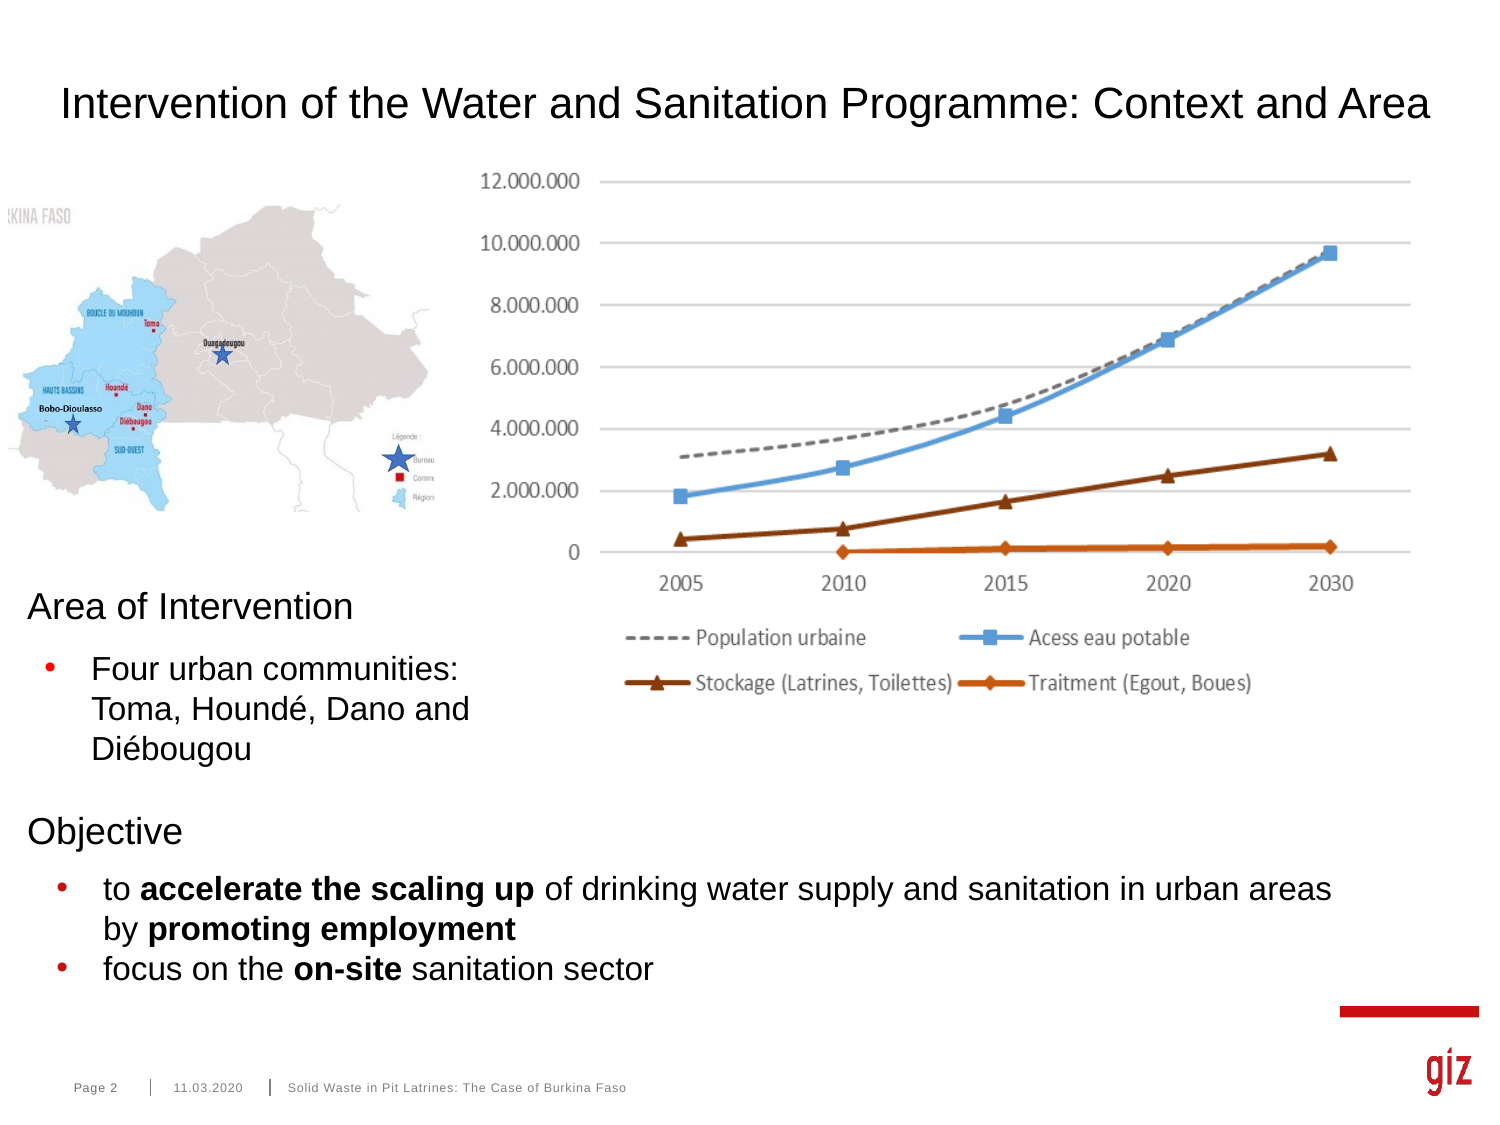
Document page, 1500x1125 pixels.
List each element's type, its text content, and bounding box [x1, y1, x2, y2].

footer Solid Waste in Pit Latrines: The Case of Burkina Faso [287, 1080, 1251, 1096]
picture [8, 204, 435, 512]
picture [476, 157, 1425, 707]
title Intervention of the Water and Sanitation Programme: Context and Area [41, 35, 1463, 129]
text_box Four urban communities: Toma, Houndé, Dano and Diébougou [0, 640, 513, 775]
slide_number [173, 1080, 262, 1096]
slide_number Page 2 [73, 1080, 148, 1096]
picture [1425, 1045, 1477, 1098]
text_box Objective [26, 796, 235, 853]
text_box Area of Intervention [26, 571, 476, 628]
text_box to accelerate the scaling up of drinking water supply and sanitation in urban areas by promoting employment focus on the on-site sanitation sector [41, 860, 1367, 995]
